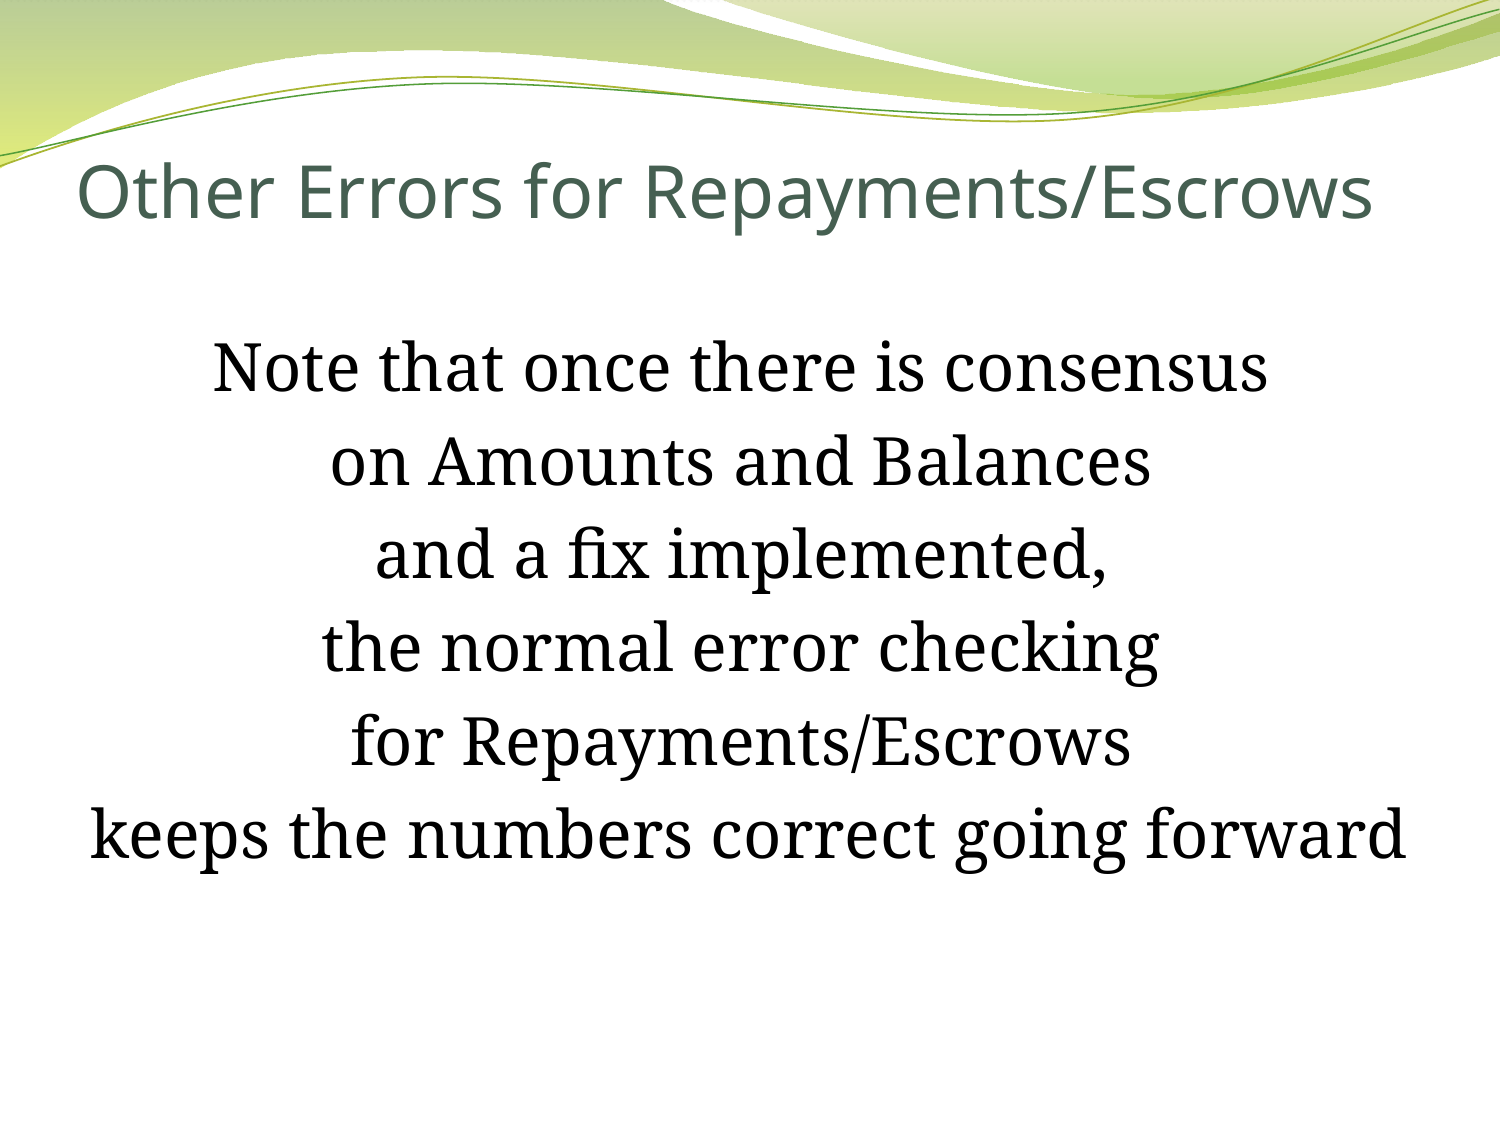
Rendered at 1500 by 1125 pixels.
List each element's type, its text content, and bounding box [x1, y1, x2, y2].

list Note that once there is consensus on Amounts and Balances and a fix implemented, the normal error checking for Repayments/Escrows keeps the numbers correct going forward [75, 317, 1425, 1038]
title Other Errors for Repayments/Escrows [75, 115, 1425, 234]
